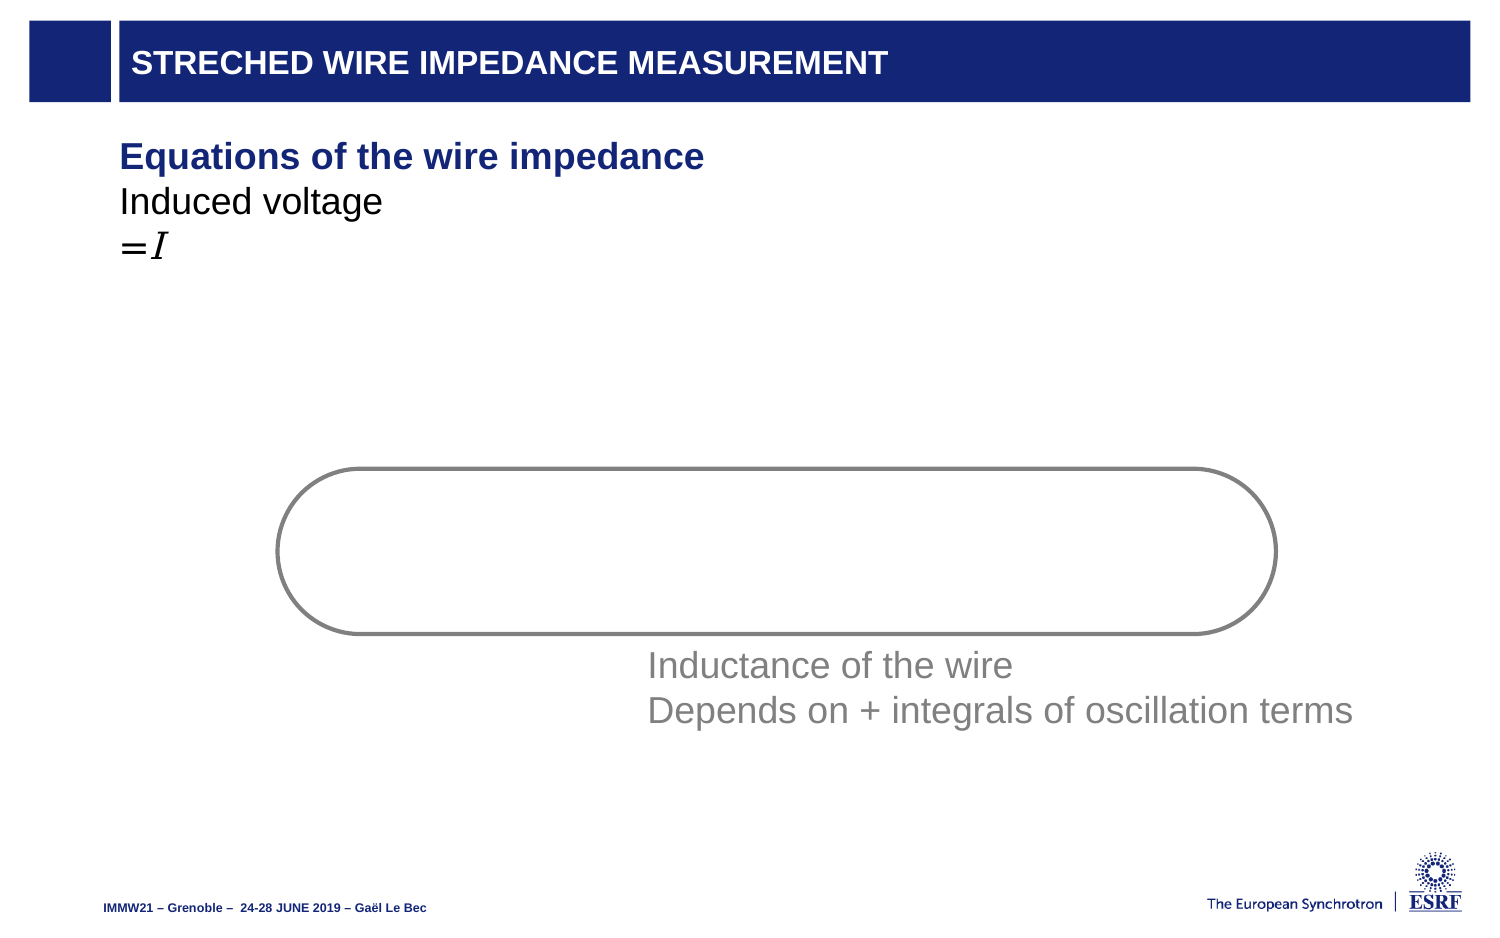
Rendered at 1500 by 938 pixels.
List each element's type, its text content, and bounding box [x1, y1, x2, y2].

title Streched wire impedance Measurement [119, 20, 1471, 103]
picture [1175, 831, 1500, 938]
footer IMMW21 – Grenoble – 24-28 JUNE 2019 – Gaël Le Bec [103, 886, 1108, 916]
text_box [277, 468, 1462, 744]
